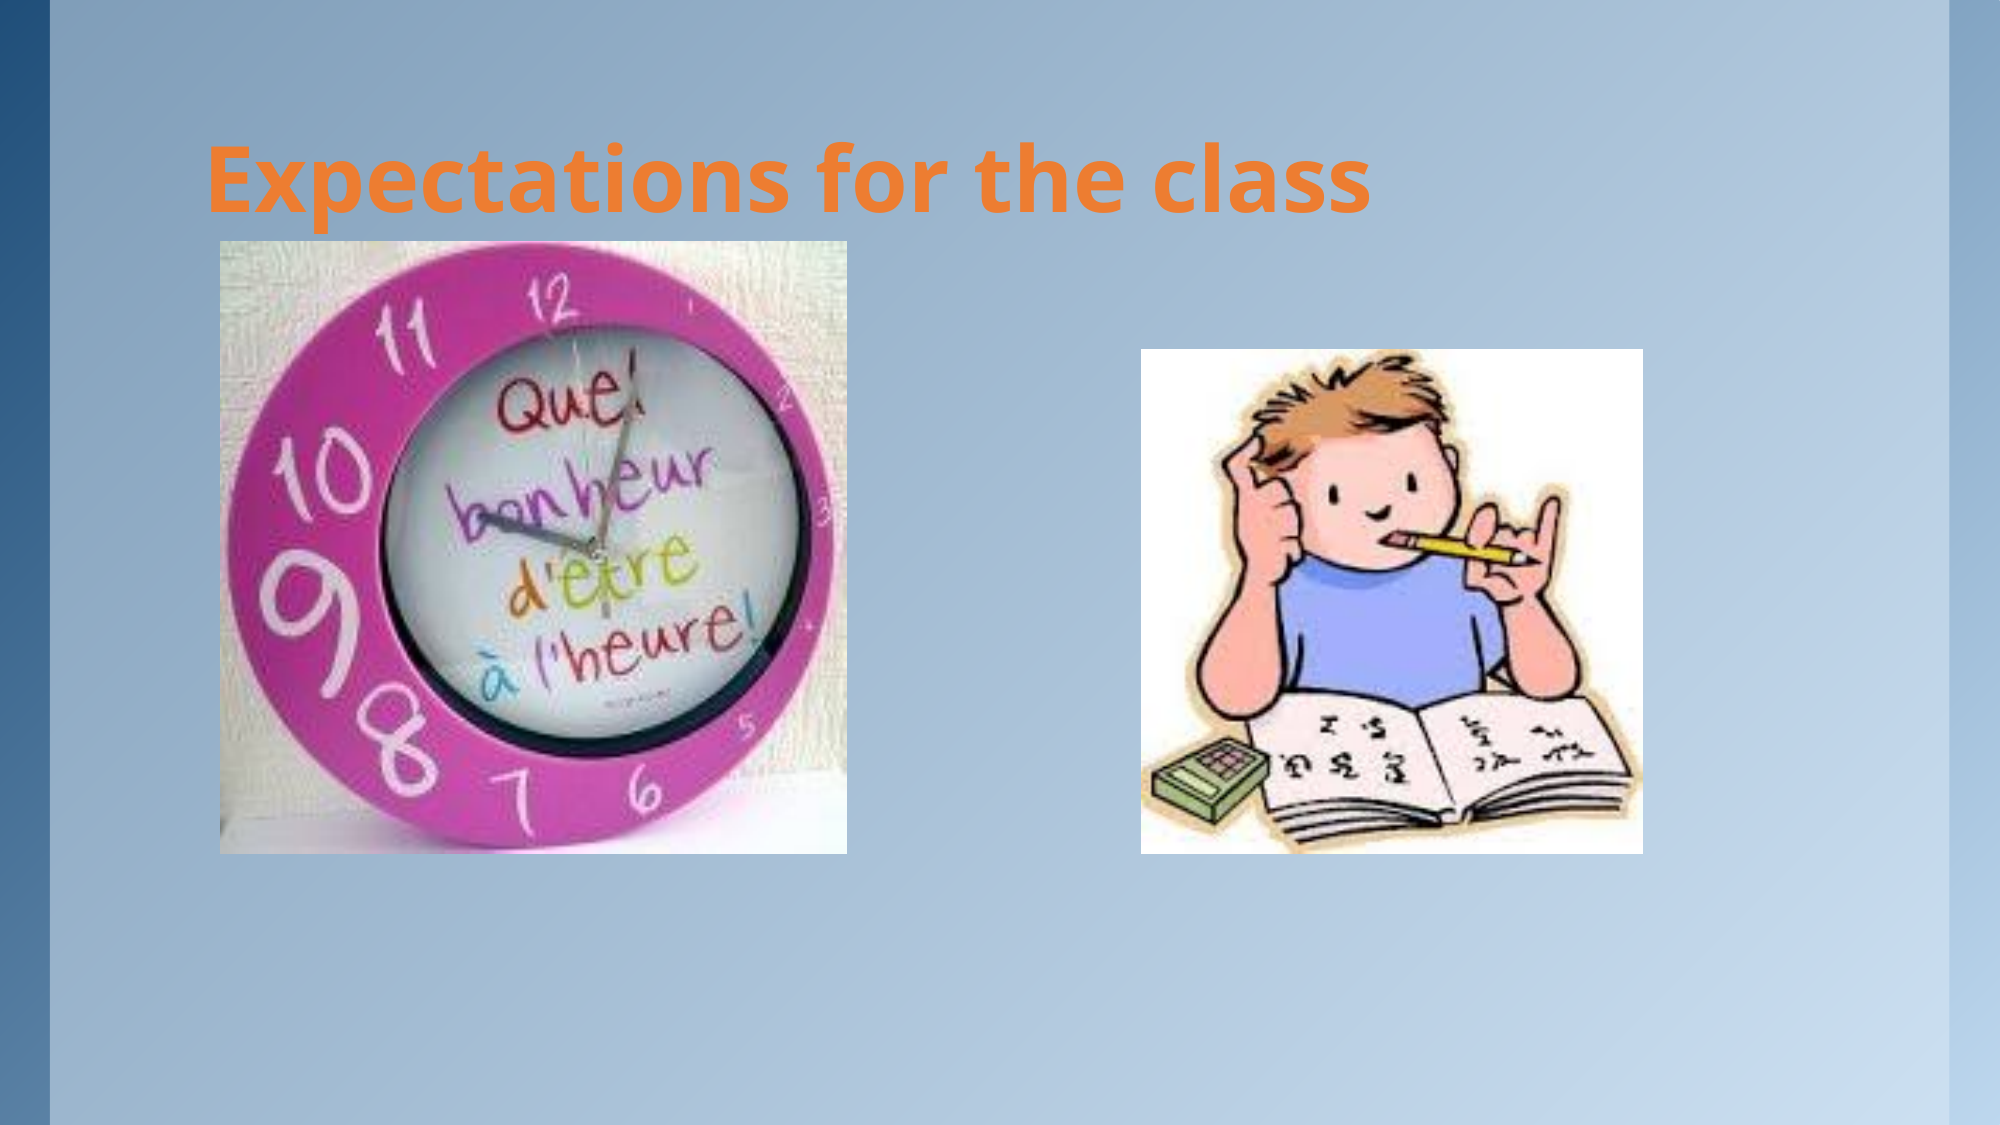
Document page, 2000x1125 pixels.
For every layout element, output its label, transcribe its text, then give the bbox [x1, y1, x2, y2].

title Expectations for the class [183, 12, 1850, 242]
picture [220, 241, 847, 854]
picture [1141, 349, 1643, 855]
